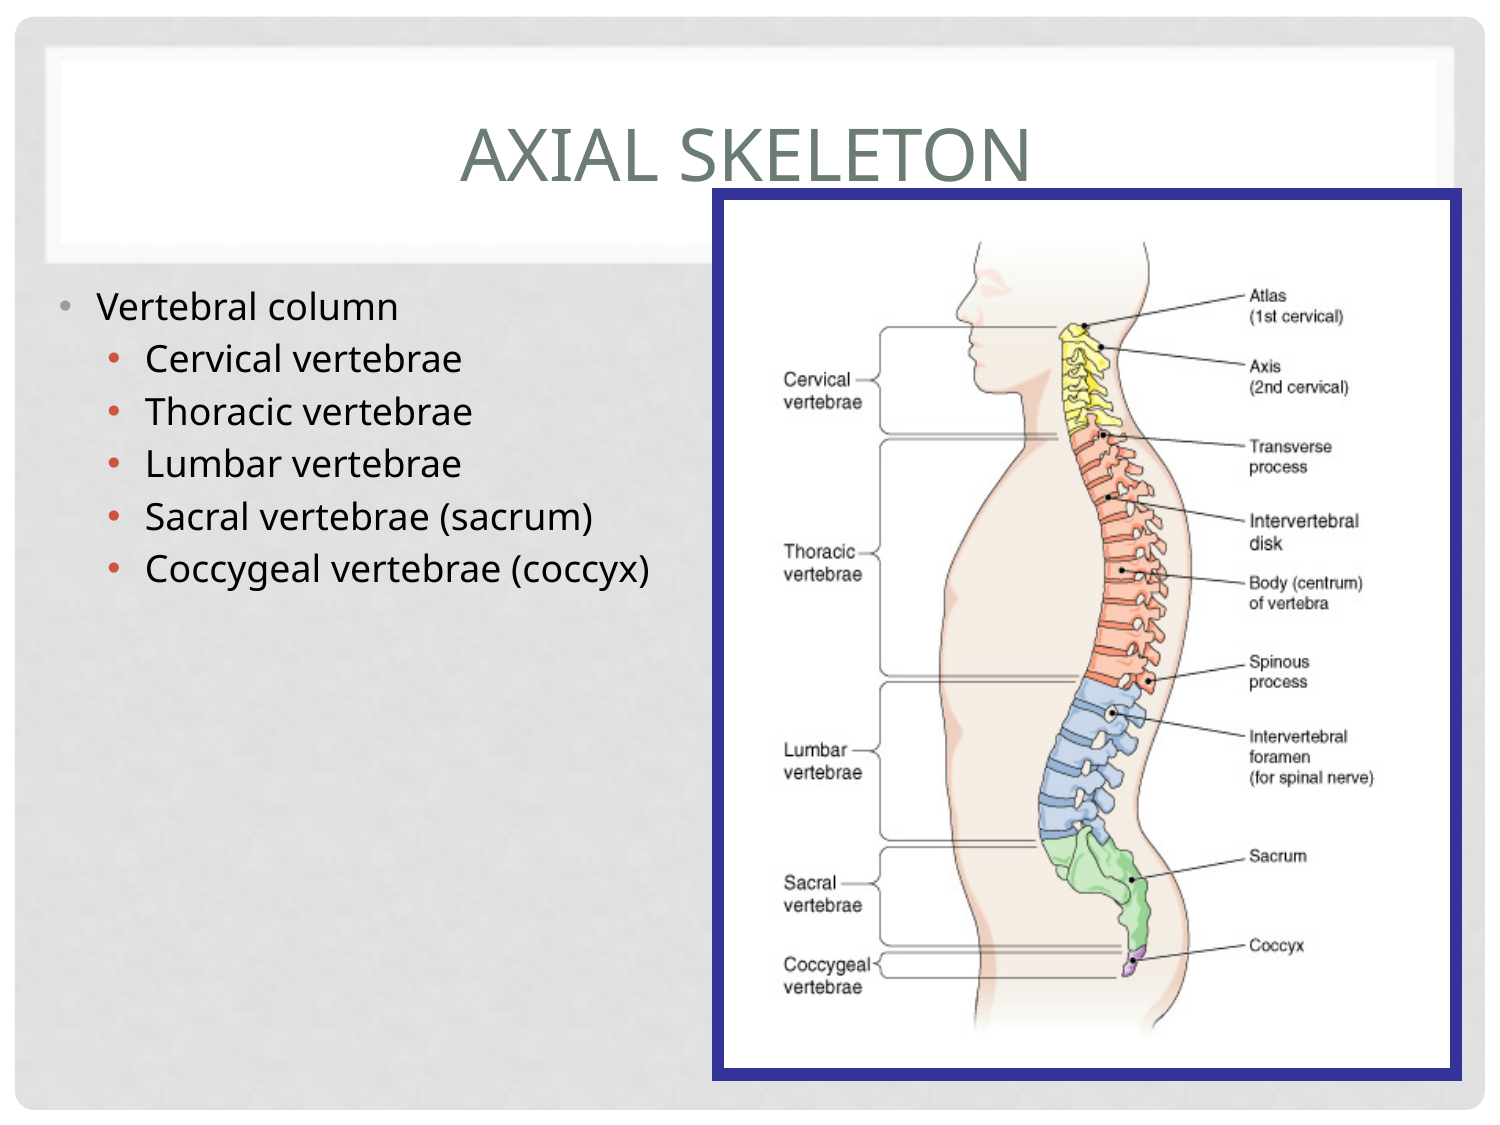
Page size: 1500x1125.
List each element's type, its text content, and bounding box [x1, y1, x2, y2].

picture [723, 199, 1451, 1069]
list Vertebral column Cervical vertebrae Thoracic vertebrae Lumbar vertebrae Sacral vertebrae (sacrum) Coccygeal vertebrae (coccyx) [24, 275, 675, 993]
title Axial skeleton [69, 66, 1425, 238]
